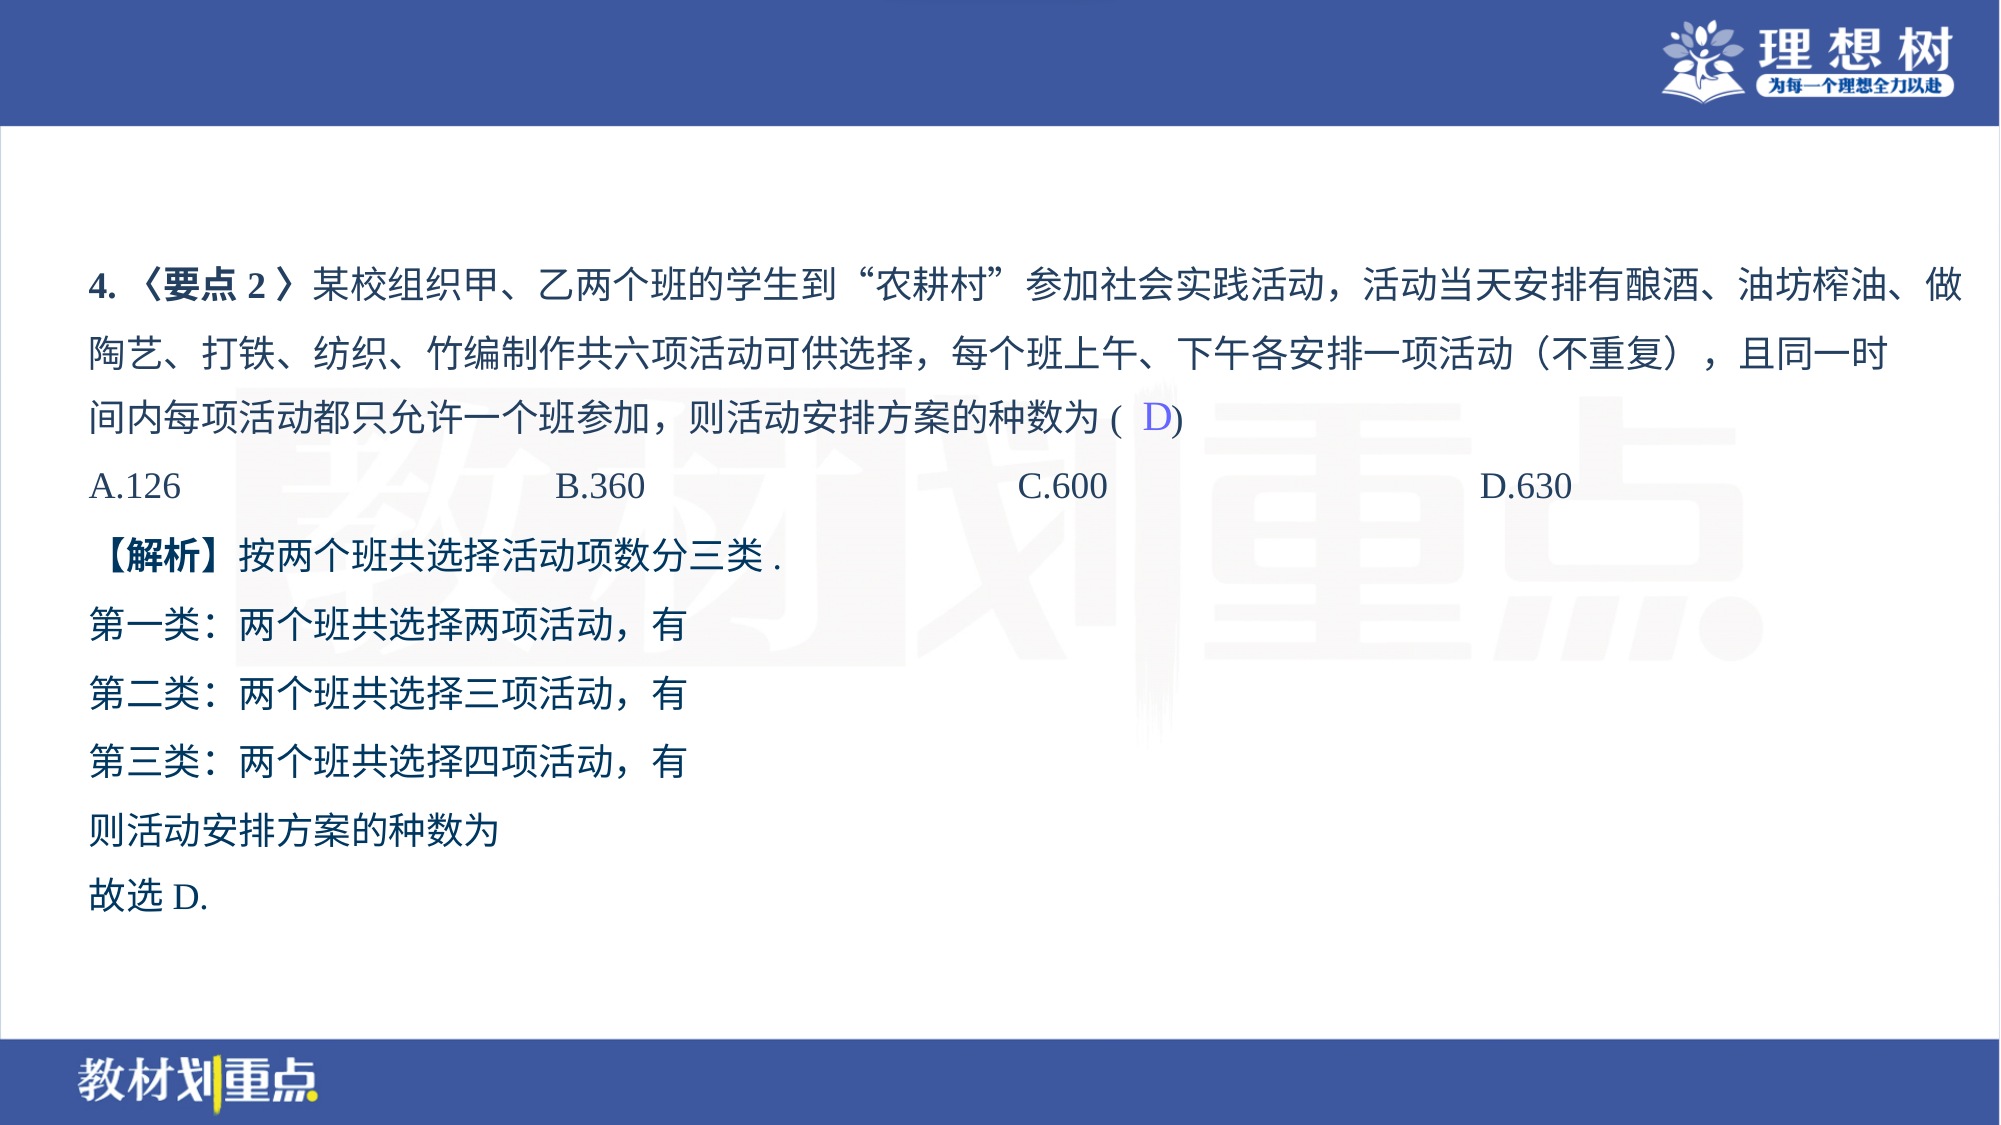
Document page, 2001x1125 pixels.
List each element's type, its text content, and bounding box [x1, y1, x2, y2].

picture [0, 0, 2000, 1125]
text_box D [1127, 387, 1188, 437]
text_box A.126 B.360 C.600 D.630 [88, 439, 1911, 499]
text_box 4.〈要点2〉某校组织甲、乙两个班的学生到“农耕村”参加社会实践活动，活动当天安排有酿酒、油坊榨油、做 陶艺、打铁、纺织、竹编制作共六项活动可供选择，每个班上午、下午各安排一项活动（不重复），且同一时 间内每项活动都只允许一个班参加，则活动安排方案的种数为( ) [88, 237, 1911, 433]
